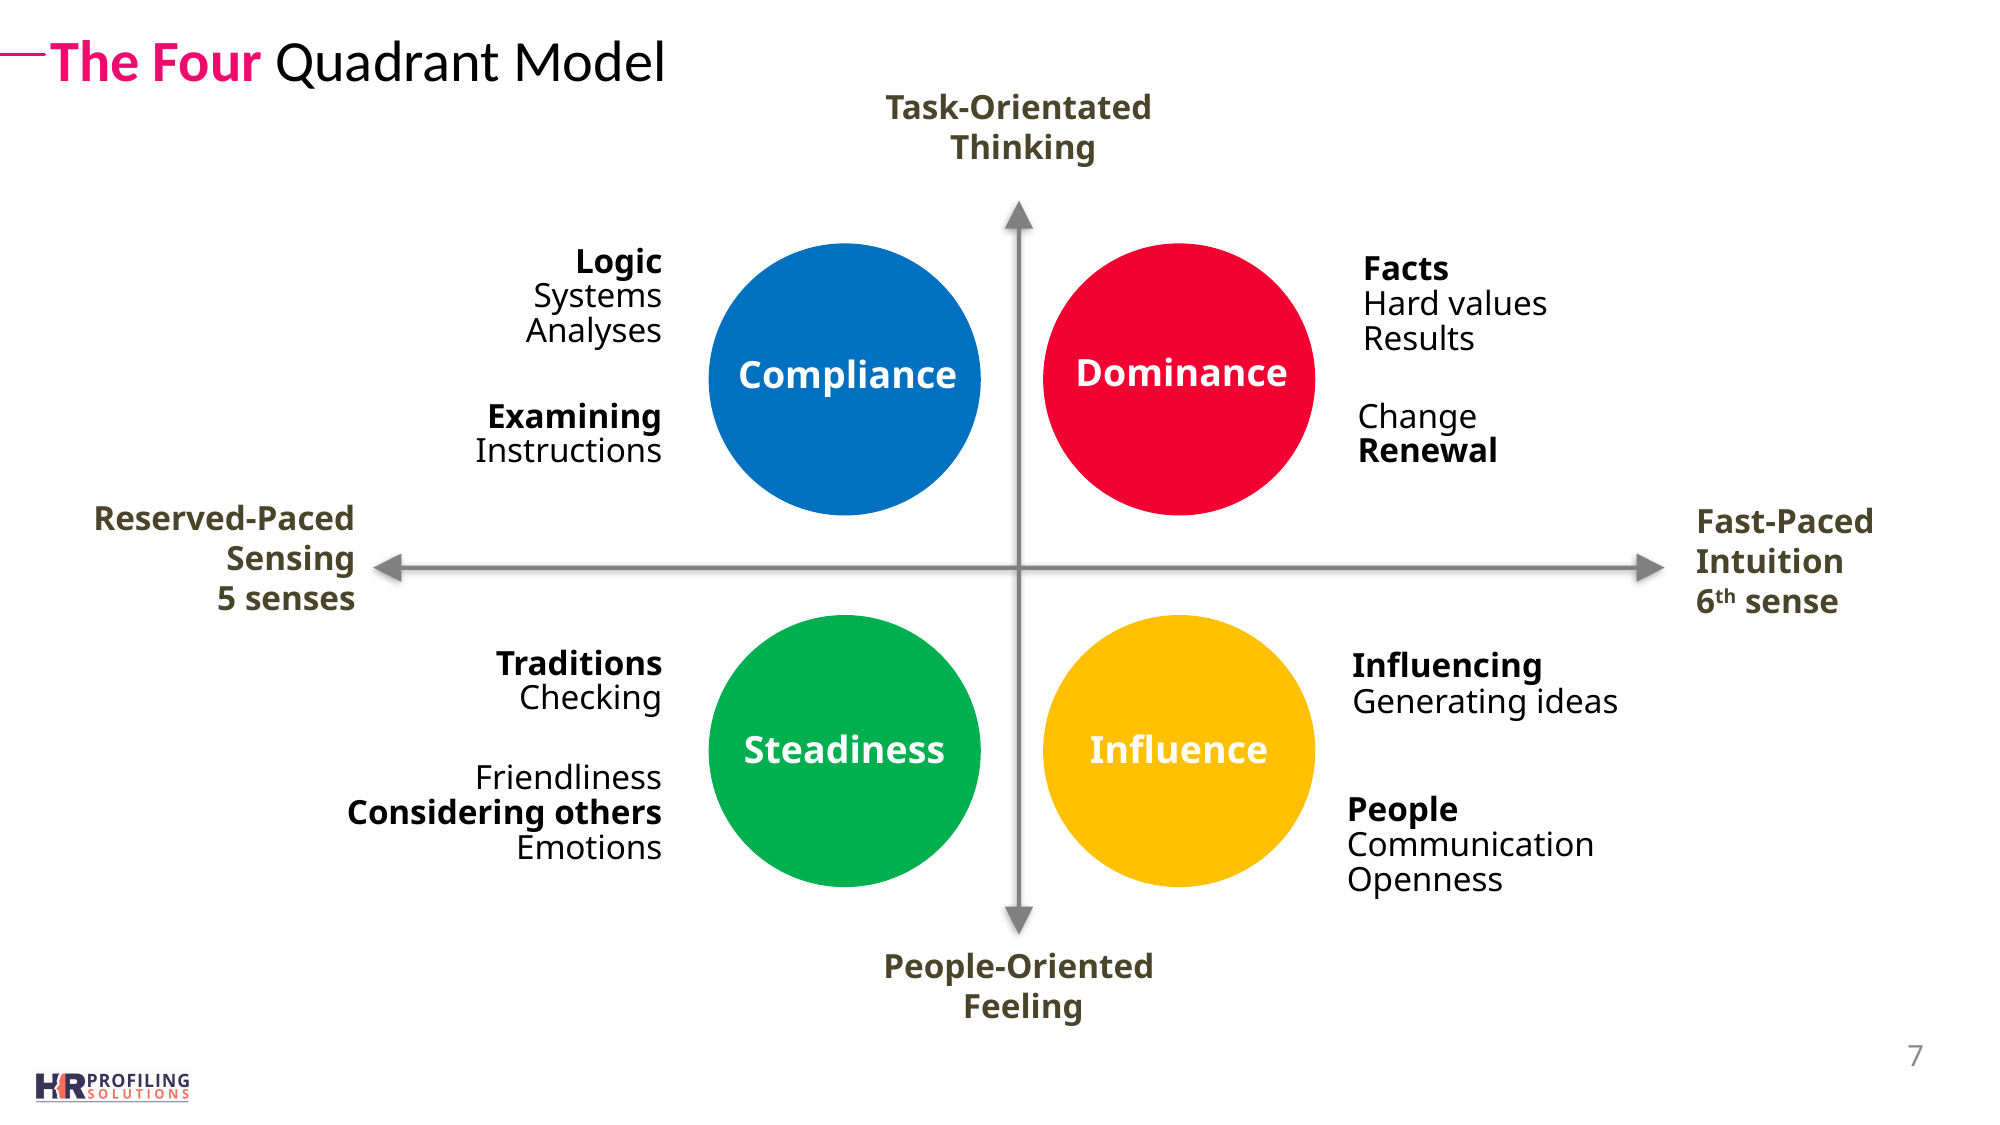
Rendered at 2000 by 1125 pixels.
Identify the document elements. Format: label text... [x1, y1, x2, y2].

text_box Task-Orientated Thinking [870, 79, 1168, 174]
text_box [708, 614, 981, 888]
text_box Fast-Paced Intuition 6th sense [1681, 493, 1974, 628]
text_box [708, 243, 988, 516]
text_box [1042, 243, 1316, 516]
text_box Reserved-Paced Sensing 5 senses [30, 489, 371, 625]
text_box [1342, 250, 1688, 479]
text_box [373, 200, 1665, 935]
slide_number 7 [1749, 1027, 1940, 1088]
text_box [283, 645, 678, 882]
text_box People-Oriented Feeling [868, 938, 1170, 1033]
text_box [1331, 644, 1704, 914]
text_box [1042, 614, 1316, 888]
text_box The Four Quadrant Model [35, 16, 1069, 101]
picture [31, 1066, 193, 1108]
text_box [355, 243, 678, 479]
